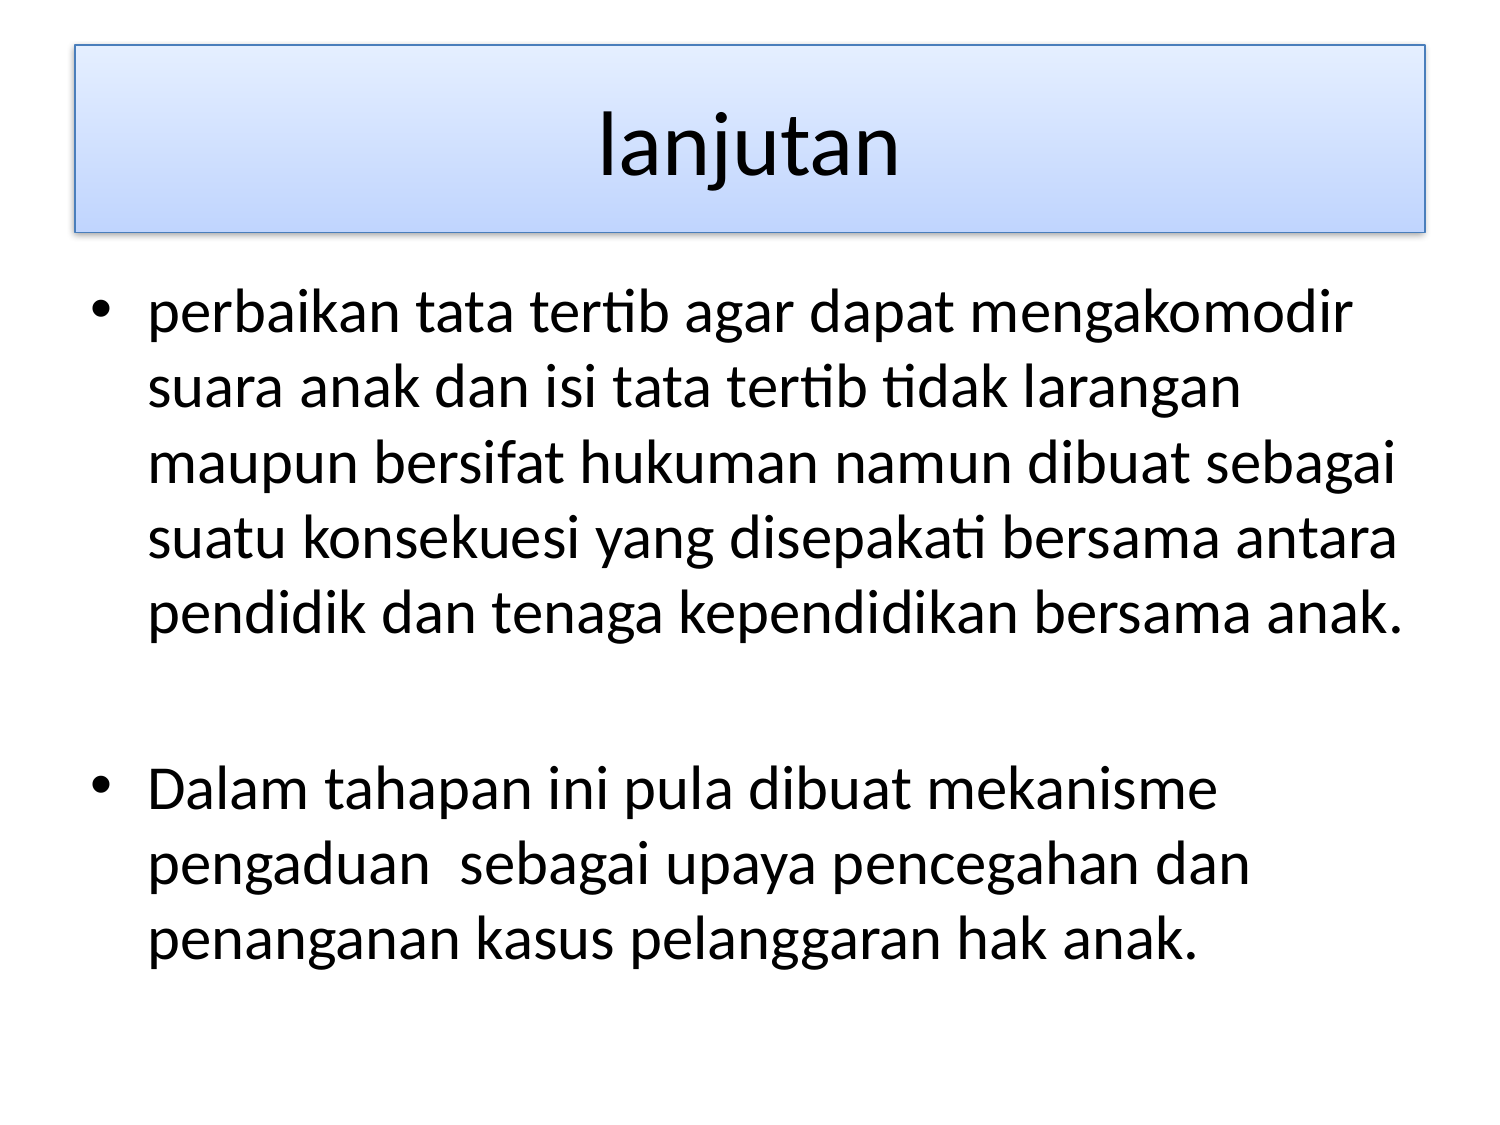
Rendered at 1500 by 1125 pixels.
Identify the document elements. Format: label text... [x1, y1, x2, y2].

title lanjutan [74, 44, 1426, 233]
list perbaikan tata tertib agar dapat mengakomodir suara anak dan isi tata tertib tidak larangan maupun bersifat hukuman namun dibuat sebagai suatu konsekuesi yang disepakati bersama antara pendidik dan tenaga kependidikan bersama anak. Dalam tahapan ini pula dibuat mekanisme pengaduan sebagai upaya pencegahan dan penanganan kasus pelanggaran hak anak. [75, 262, 1425, 1005]
